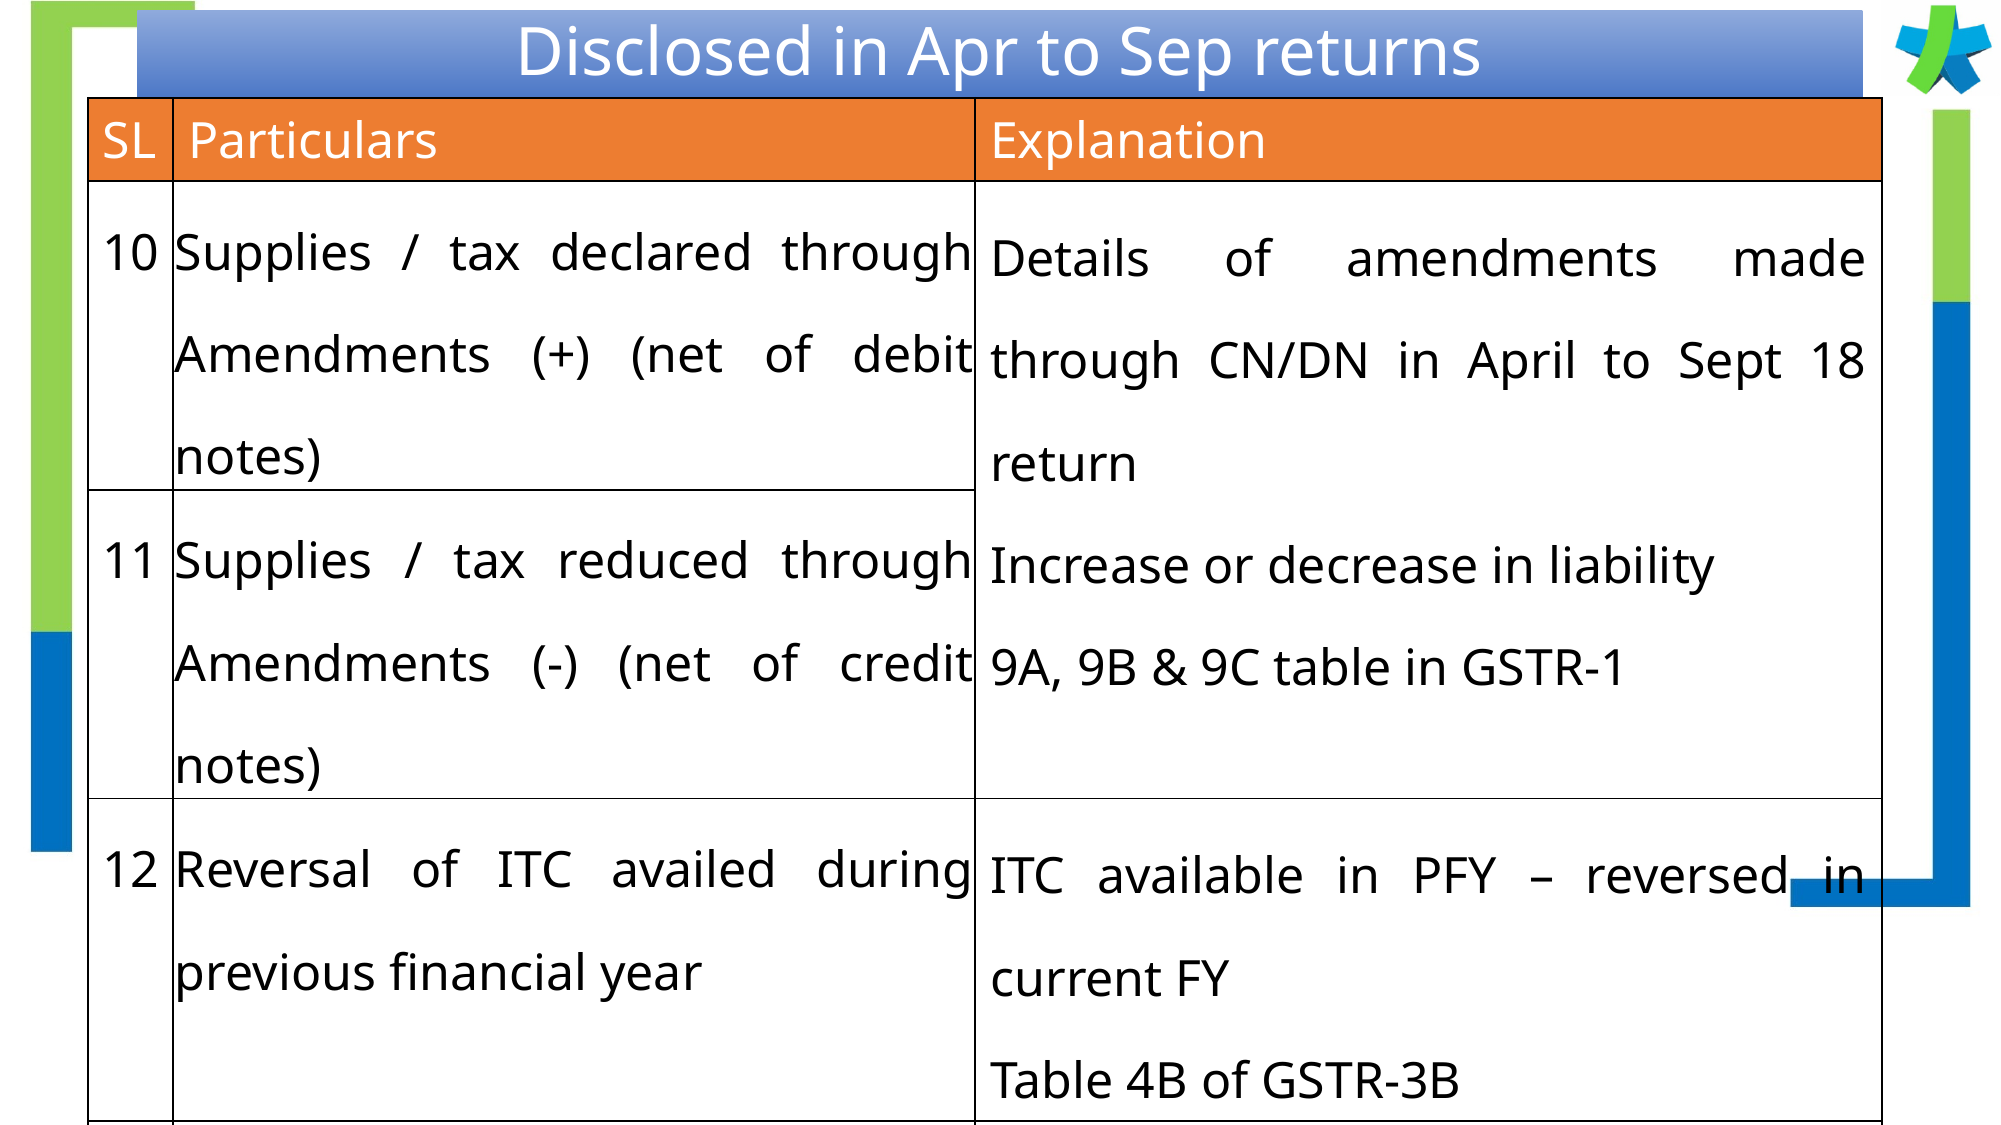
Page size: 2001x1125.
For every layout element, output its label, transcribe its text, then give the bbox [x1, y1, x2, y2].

table_header Particulars [174, 99, 974, 180]
table_cell Supplies / tax reduced through Amendments (-) (net of credit notes) [174, 491, 974, 798]
footer S & Y [662, 1042, 1338, 1103]
table_cell 11 [89, 491, 172, 798]
table_cell Supplies / tax declared through Amendments (+) (net of debit notes) [174, 182, 974, 489]
table_header SL [89, 99, 172, 180]
table_cell Reversal of ITC availed during previous financial year [174, 799, 974, 1120]
table_cell 10 [89, 182, 172, 489]
title Disclosed in Apr to Sep returns [137, 10, 1863, 97]
picture [0, 0, 2001, 1125]
table_cell Details of amendments made through CN/DN in April to Sept 18 return Increase or decrease in liability 9A, 9B & 9C table in GSTR-1 [976, 182, 1881, 798]
table_header Explanation [976, 99, 1881, 180]
table_cell ITC available in PFY – reversed in current FY Table 4B of GSTR-3B [976, 799, 1881, 1120]
table_cell 12 [89, 799, 172, 1120]
